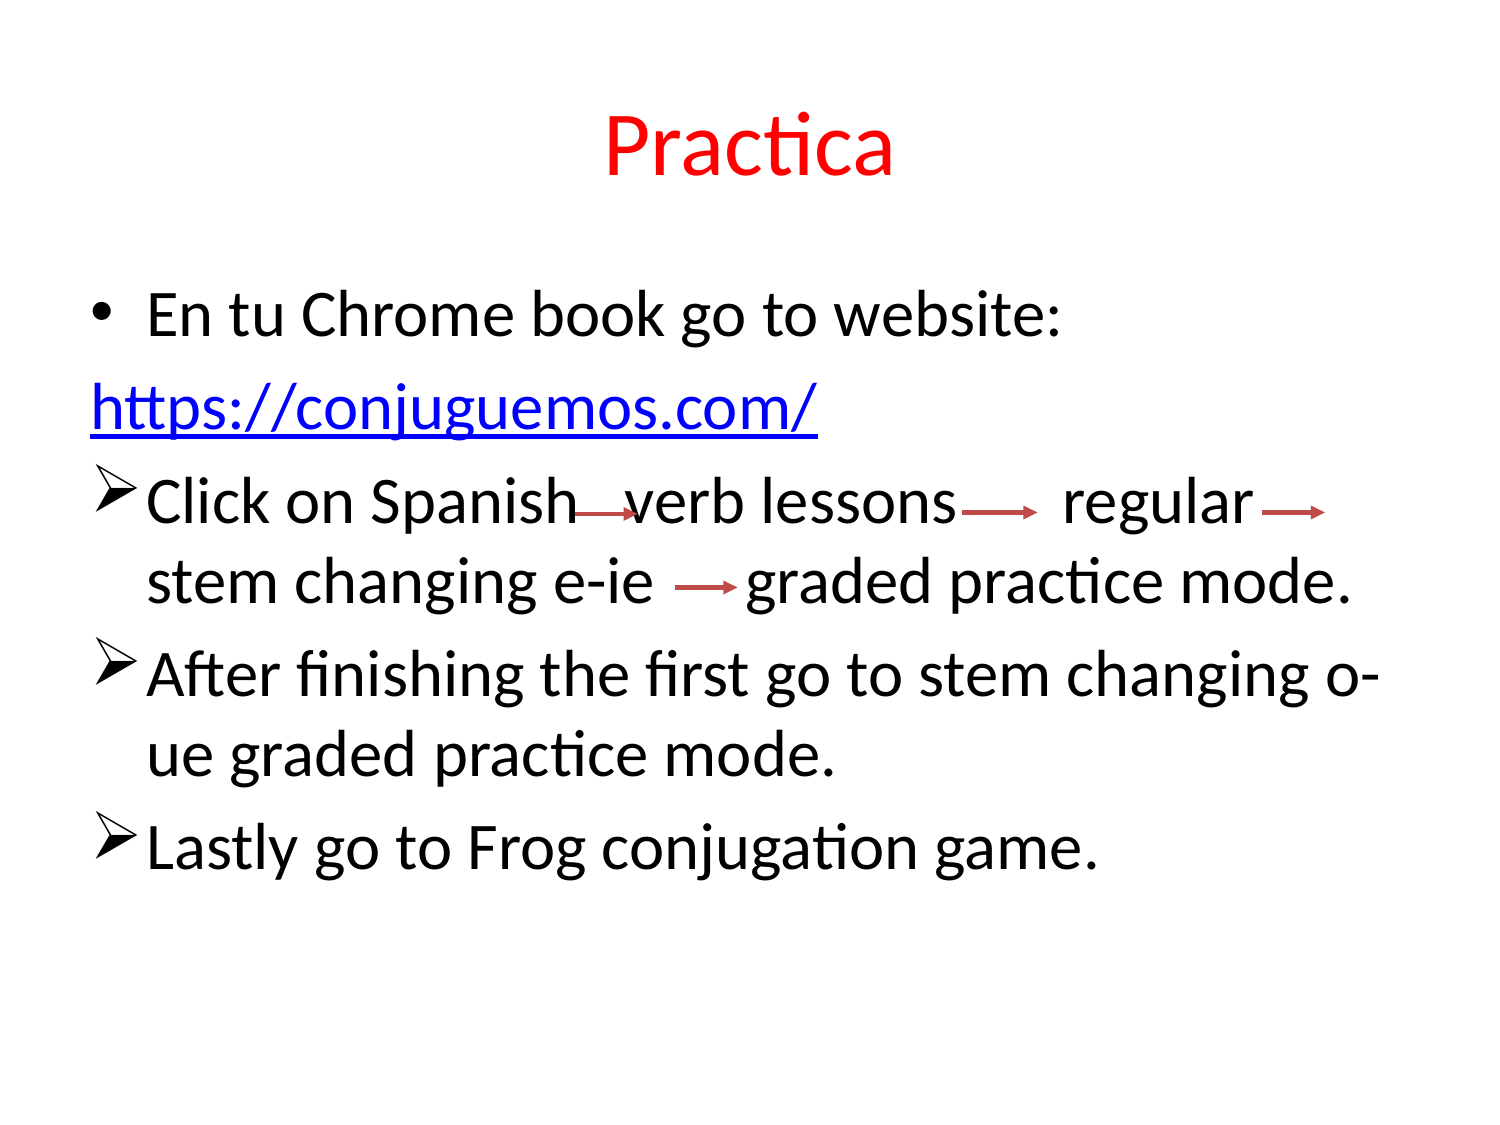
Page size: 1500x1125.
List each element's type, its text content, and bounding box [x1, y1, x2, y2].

title Practica [75, 45, 1425, 233]
list En tu Chrome book go to website: https://conjuguemos.com/ Click on Spanish verb lessons regular stem changing e-ie graded practice mode. After finishing the first go to stem changing o- ue graded practice mode. Lastly go to Frog conjugation game. [75, 262, 1425, 1005]
